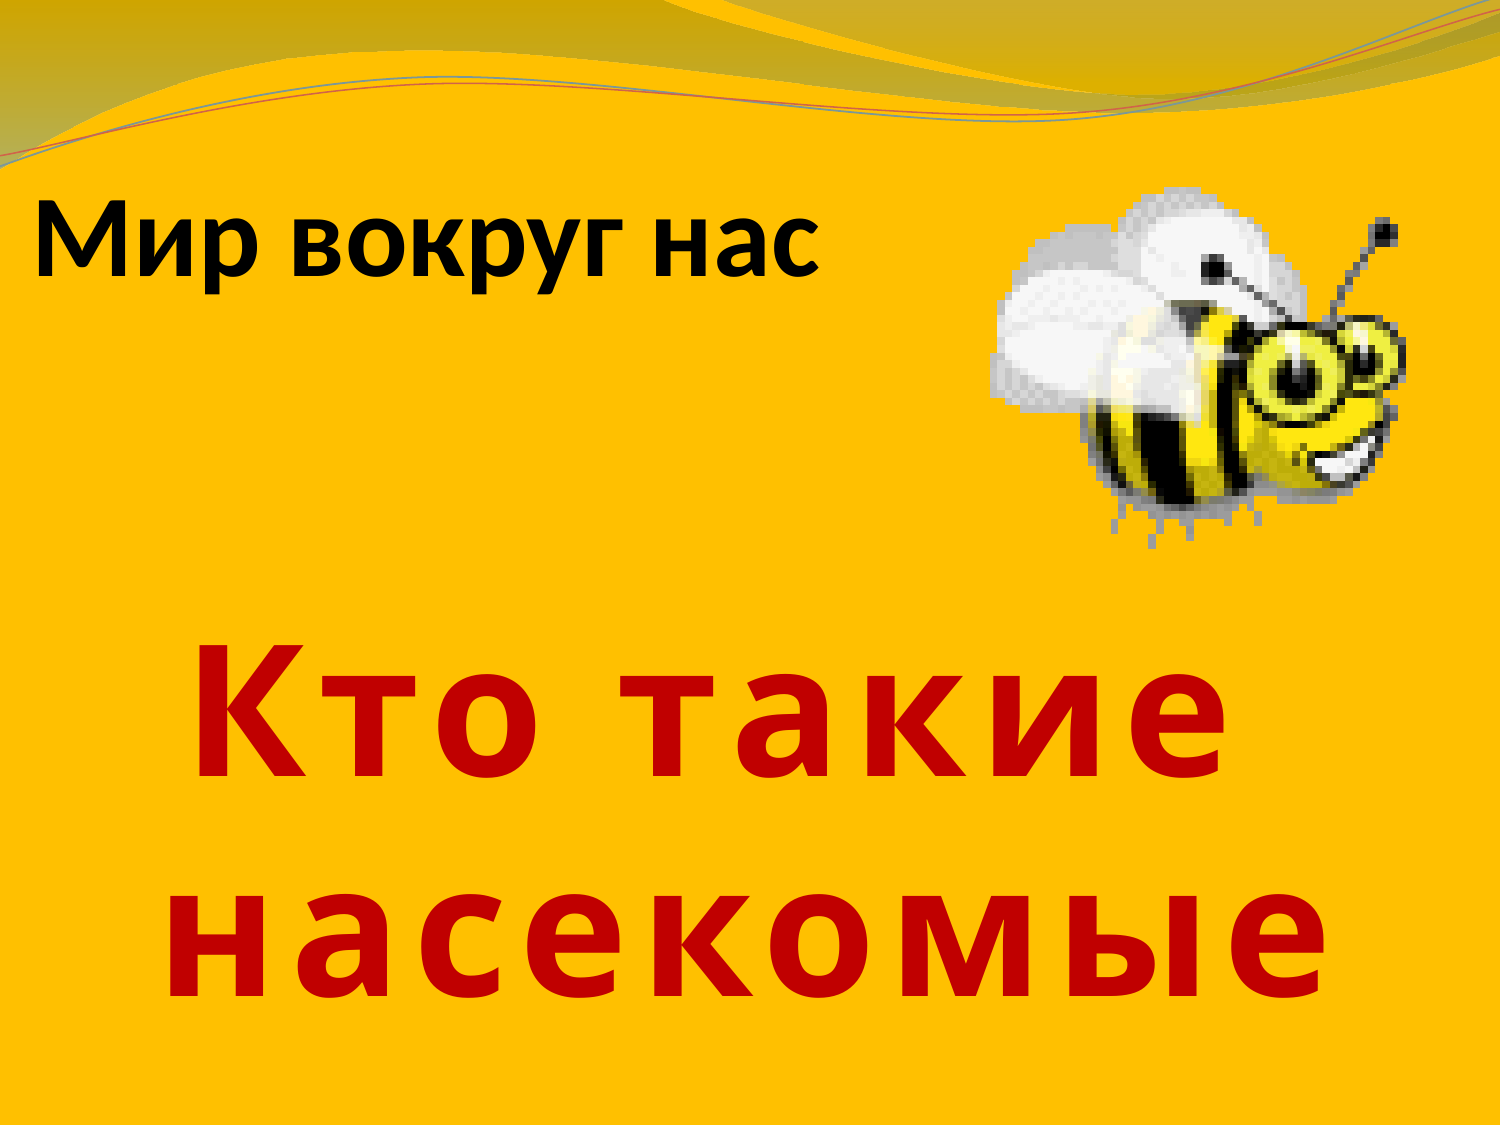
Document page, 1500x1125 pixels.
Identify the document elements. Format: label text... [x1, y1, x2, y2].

title Мир вокруг нас [0, 0, 856, 300]
subtitle Кто такие насекомые [0, 585, 1500, 924]
picture [960, 187, 1406, 572]
